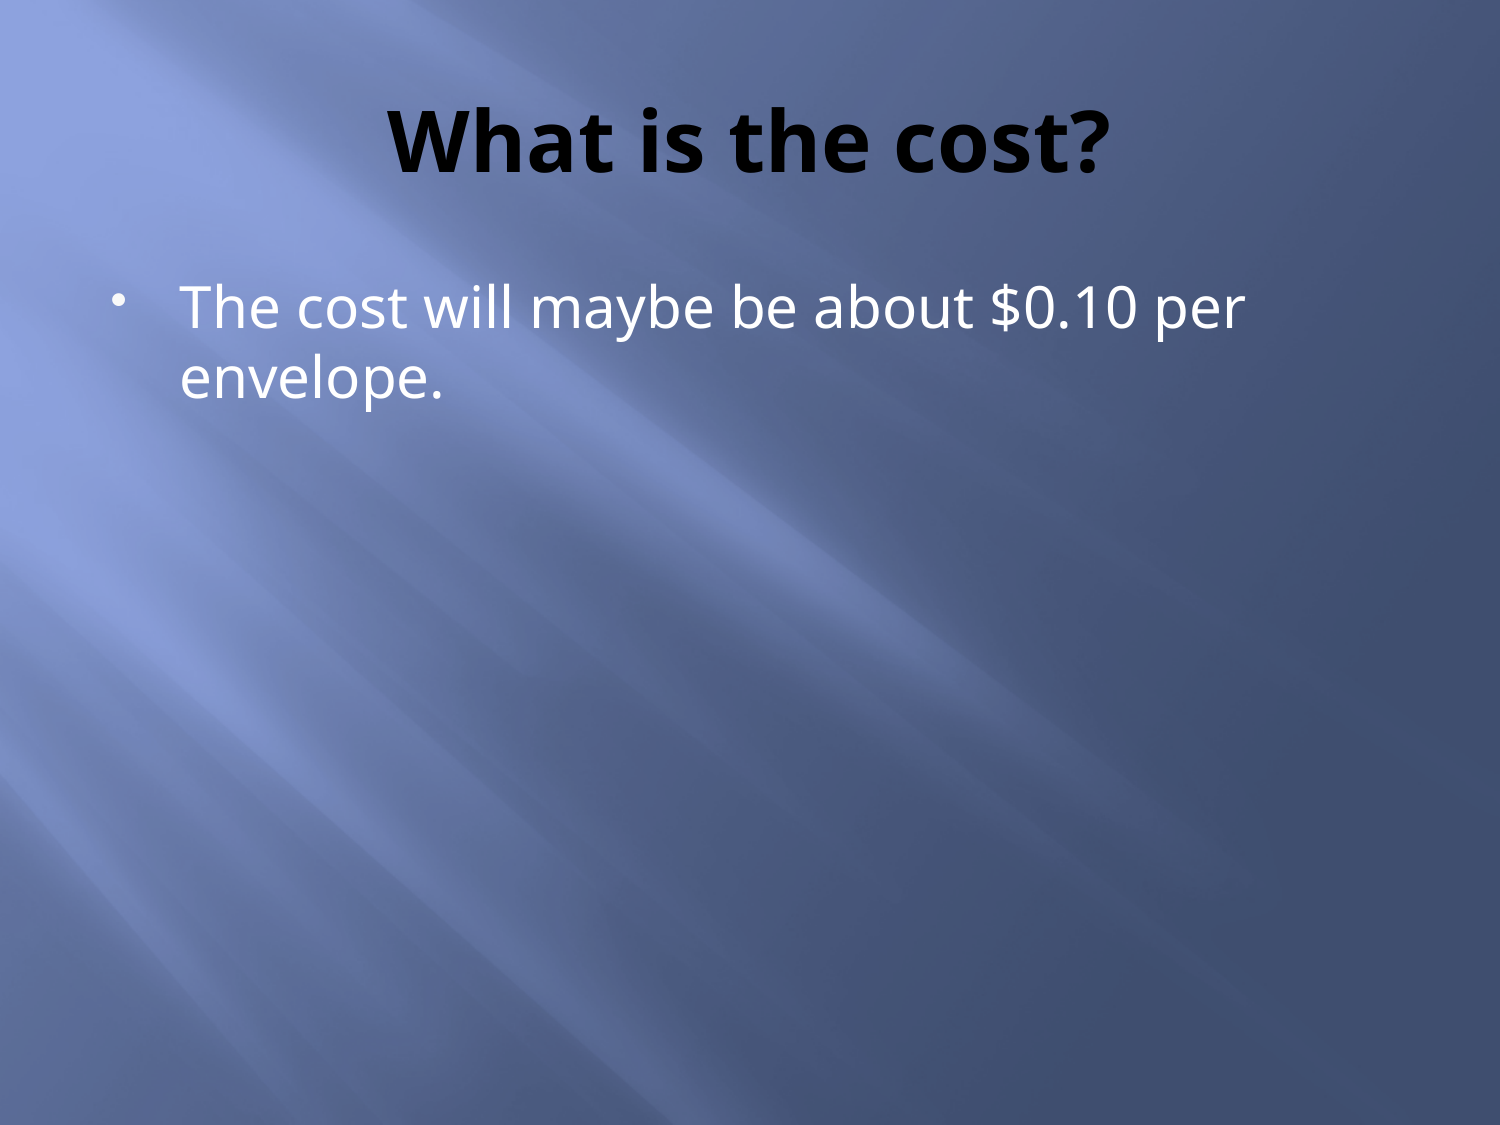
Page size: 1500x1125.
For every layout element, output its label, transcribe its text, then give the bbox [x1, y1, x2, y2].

list The cost will maybe be about $0.10 per envelope. [75, 262, 1425, 1035]
title What is the cost? [75, 45, 1425, 233]
